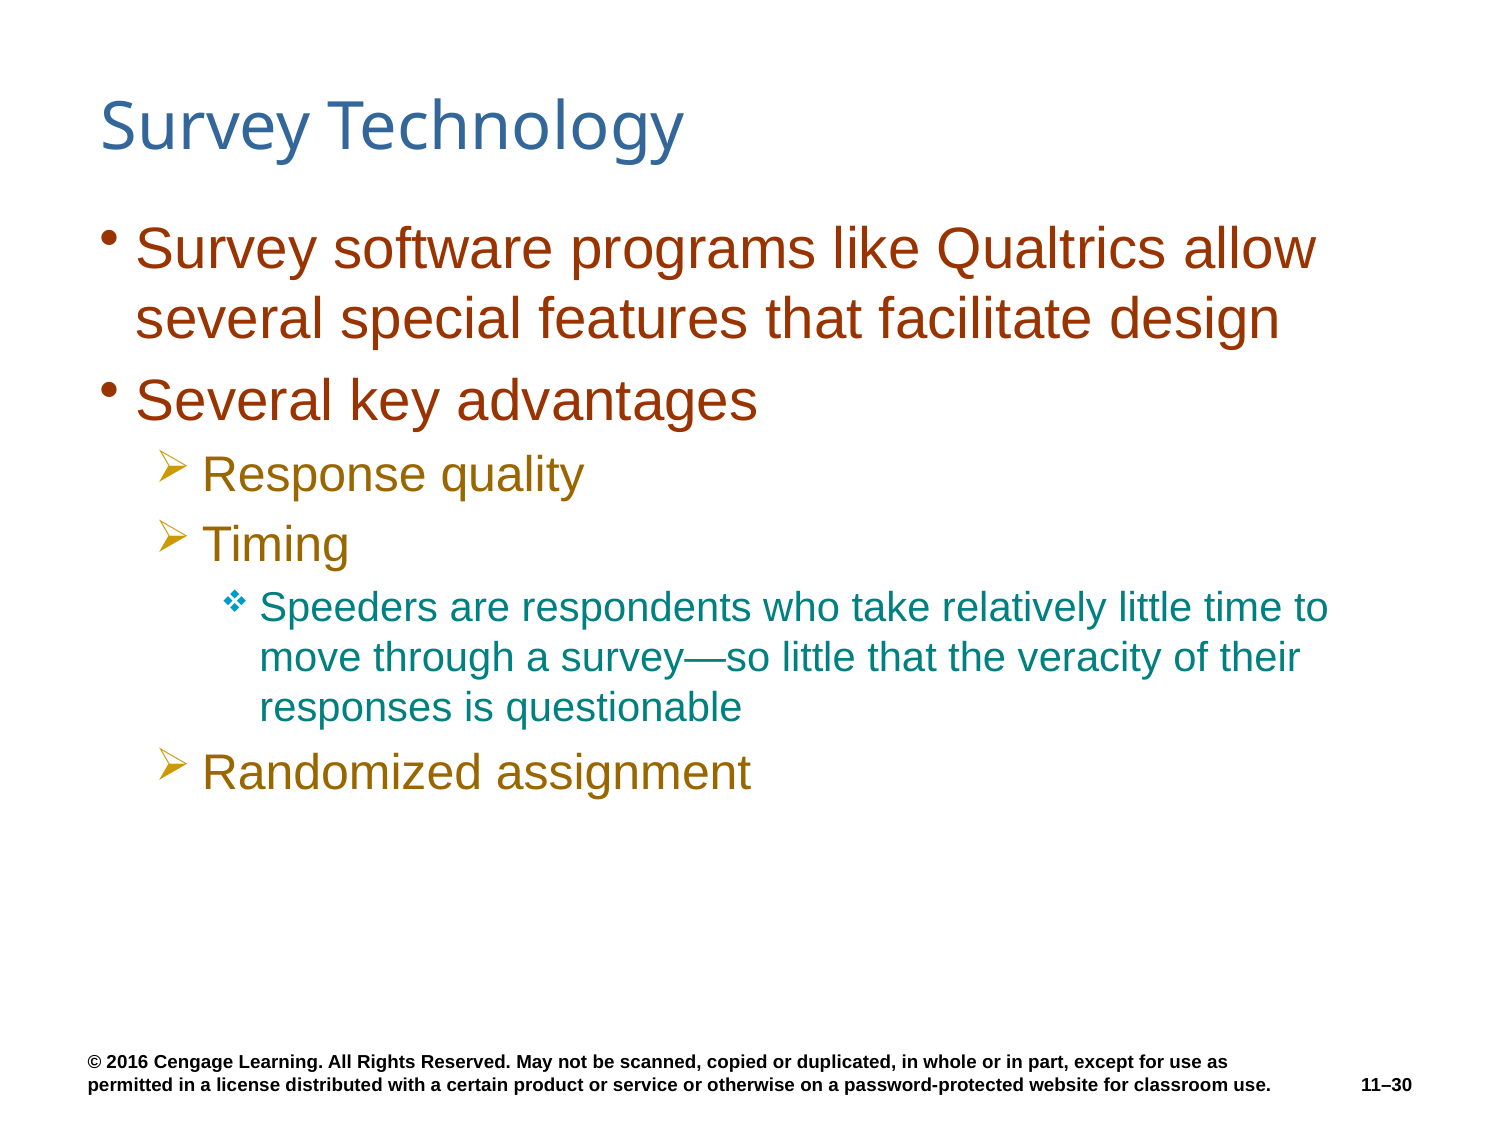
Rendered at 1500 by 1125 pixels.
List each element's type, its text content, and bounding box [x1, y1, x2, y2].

title Survey Technology [85, 75, 1411, 171]
footer © 2016 Cengage Learning. All Rights Reserved. May not be scanned, copied or duplicated, in whole or in part, except for use as permitted in a license distributed with a certain product or service or otherwise on a password-protected website for classroom use. [87, 1057, 1050, 1103]
slide_number 11–30 [1050, 1042, 1413, 1103]
list Survey software programs like Qualtrics allow several special features that facilitate design Several key advantages Response quality Timing Speeders are respondents who take relatively little time to move through a survey—so little that the veracity of their responses is questionable Randomized assignment [84, 202, 1414, 1013]
